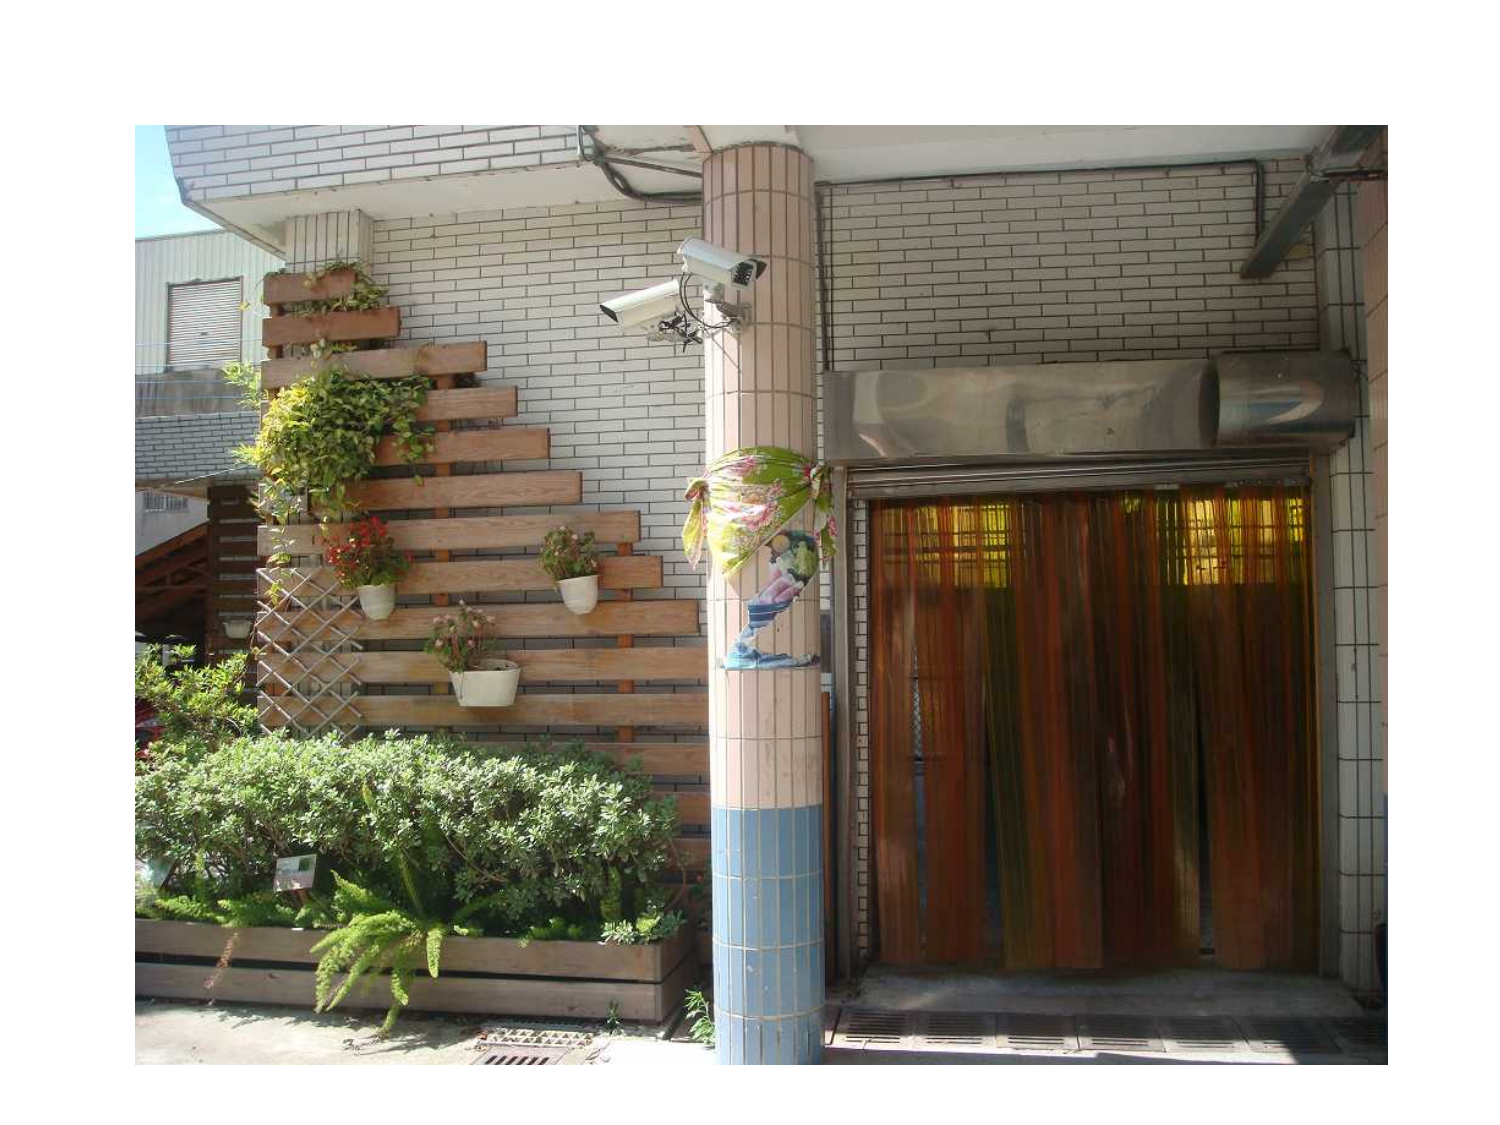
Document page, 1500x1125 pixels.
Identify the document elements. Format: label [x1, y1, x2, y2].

list [135, 125, 1389, 1065]
